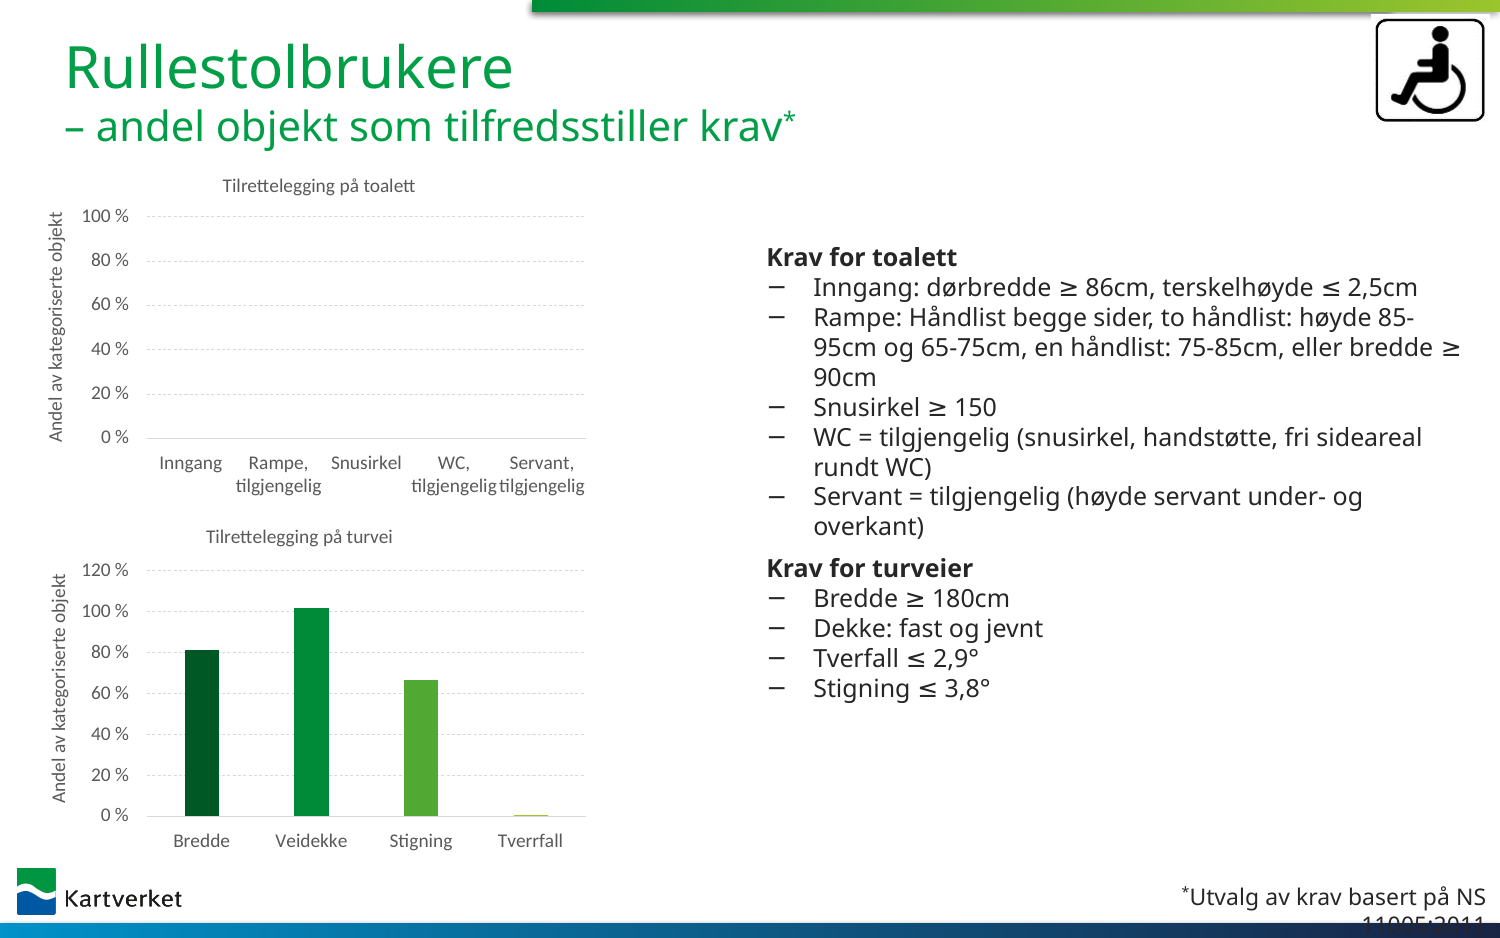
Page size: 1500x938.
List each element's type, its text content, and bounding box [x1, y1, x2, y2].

picture [41, 520, 597, 859]
text_box Krav for toalett Inngang: dørbredde ≥ 86cm, terskelhøyde ≤ 2,5cm Rampe: Håndlist begge sider, to håndlist: høyde 85-95cm og 65-75cm, en håndlist: 75-85cm, eller bredde ≥ 90cm Snusirkel ≥ 150 WC = tilgjengelig (snusirkel, handstøtte, fri sideareal rundt WC) Servant = tilgjengelig (høyde servant under- og overkant) [751, 234, 1483, 545]
text_box *Utvalg av krav basert på NS 11005:2011 [1068, 873, 1500, 938]
text_box Krav for turveier Bredde ≥ 180cm Dekke: fast og jevnt Tverfall ≤ 2,9° Stigning ≤ 3,8° [751, 545, 1483, 710]
picture [41, 166, 598, 505]
picture [1371, 13, 1491, 127]
text_box Rullestolbrukere – andel objekt som tilfredsstiller krav* [49, 14, 1431, 158]
